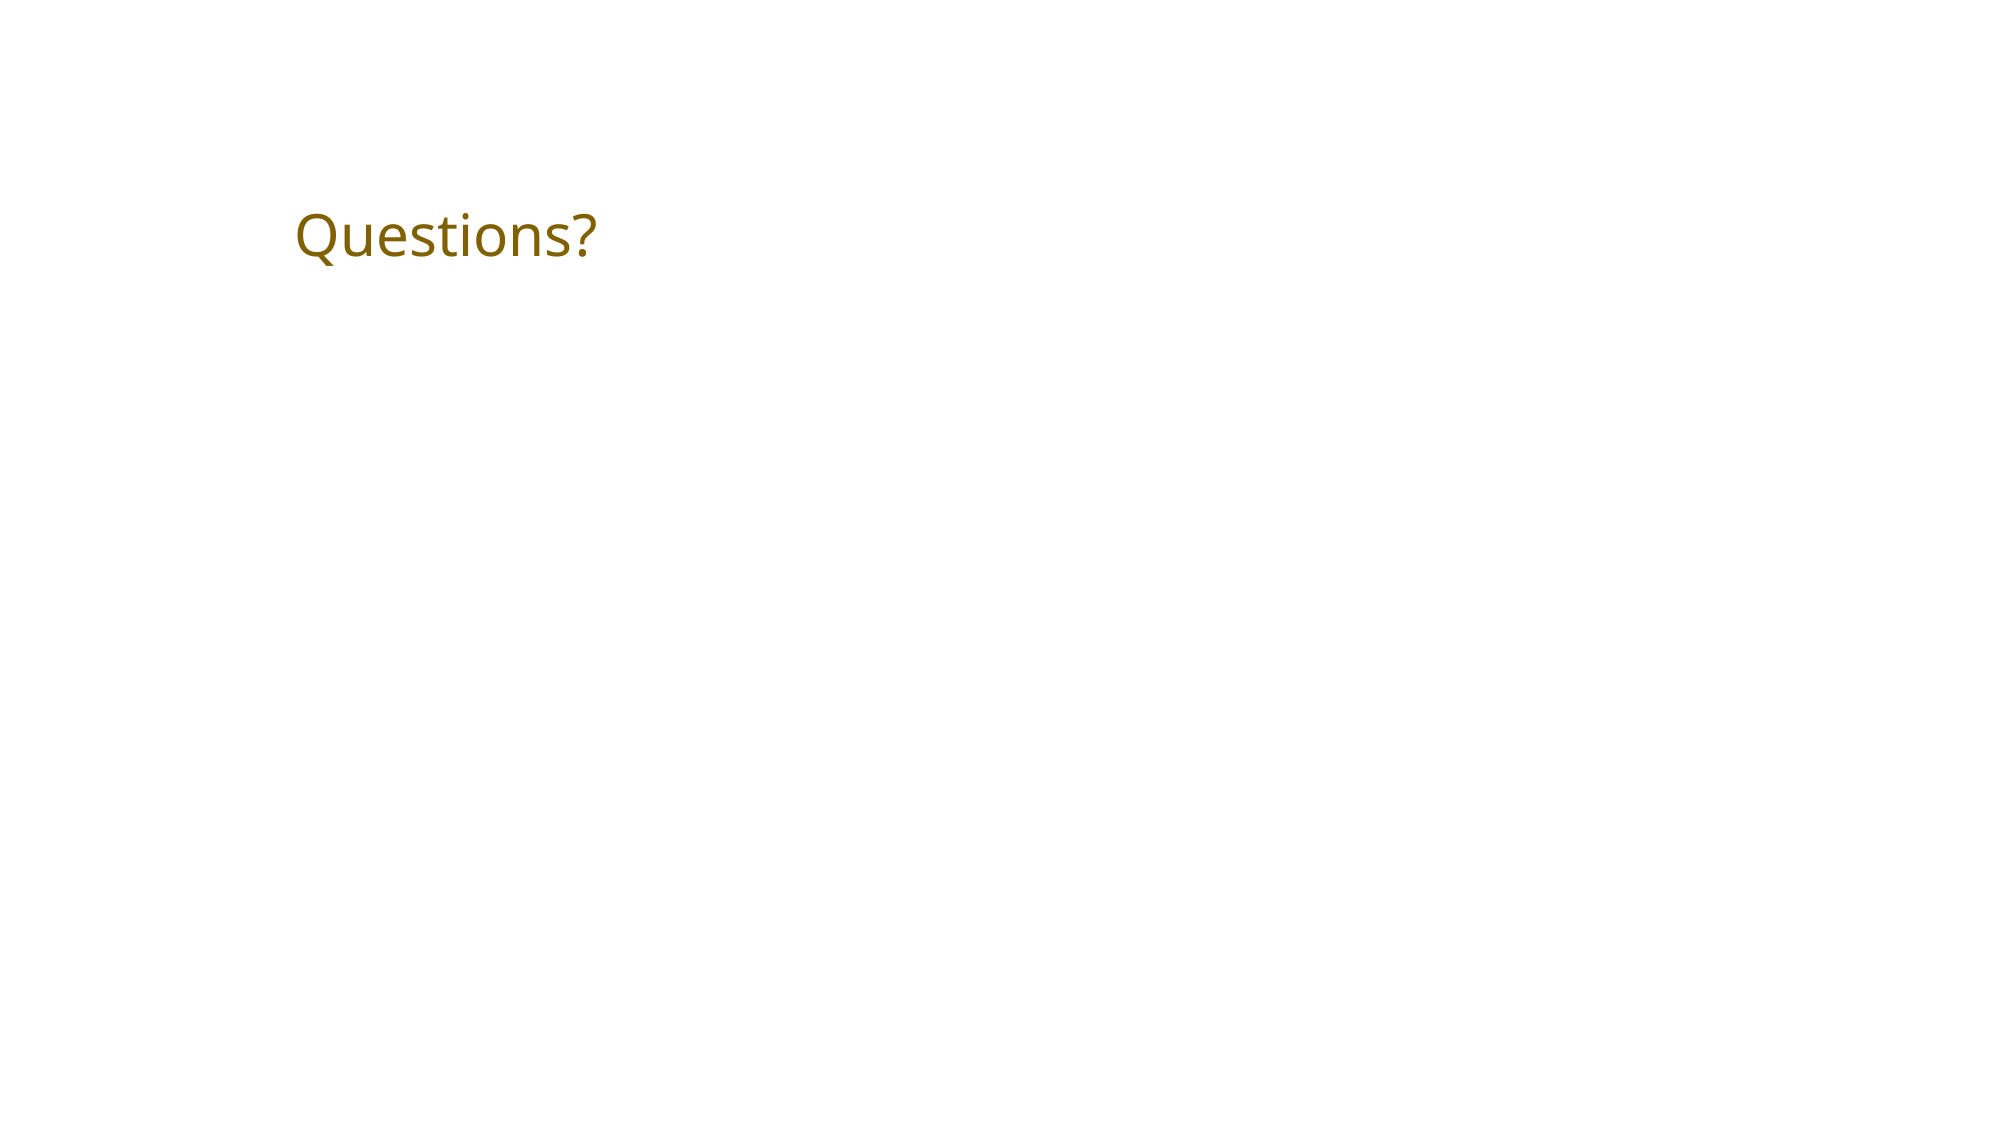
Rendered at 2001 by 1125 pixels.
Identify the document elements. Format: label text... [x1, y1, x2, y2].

list Questions? [279, 198, 966, 513]
